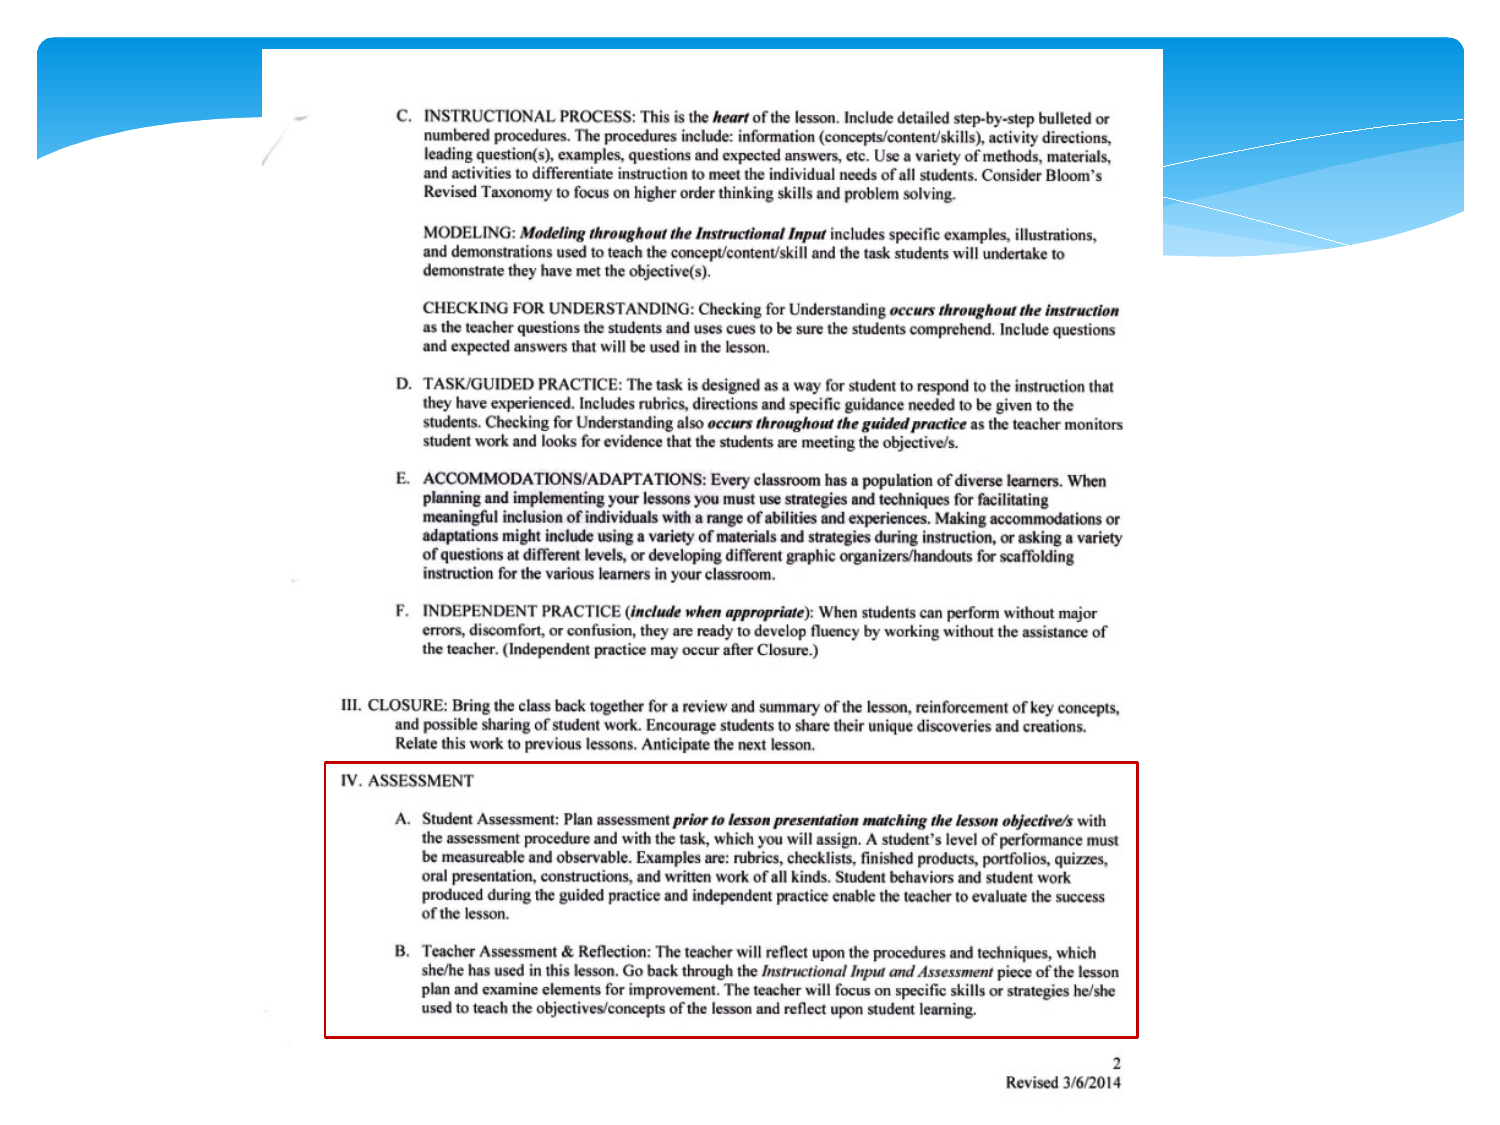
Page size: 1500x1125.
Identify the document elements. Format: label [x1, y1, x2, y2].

picture [262, 50, 1163, 1118]
